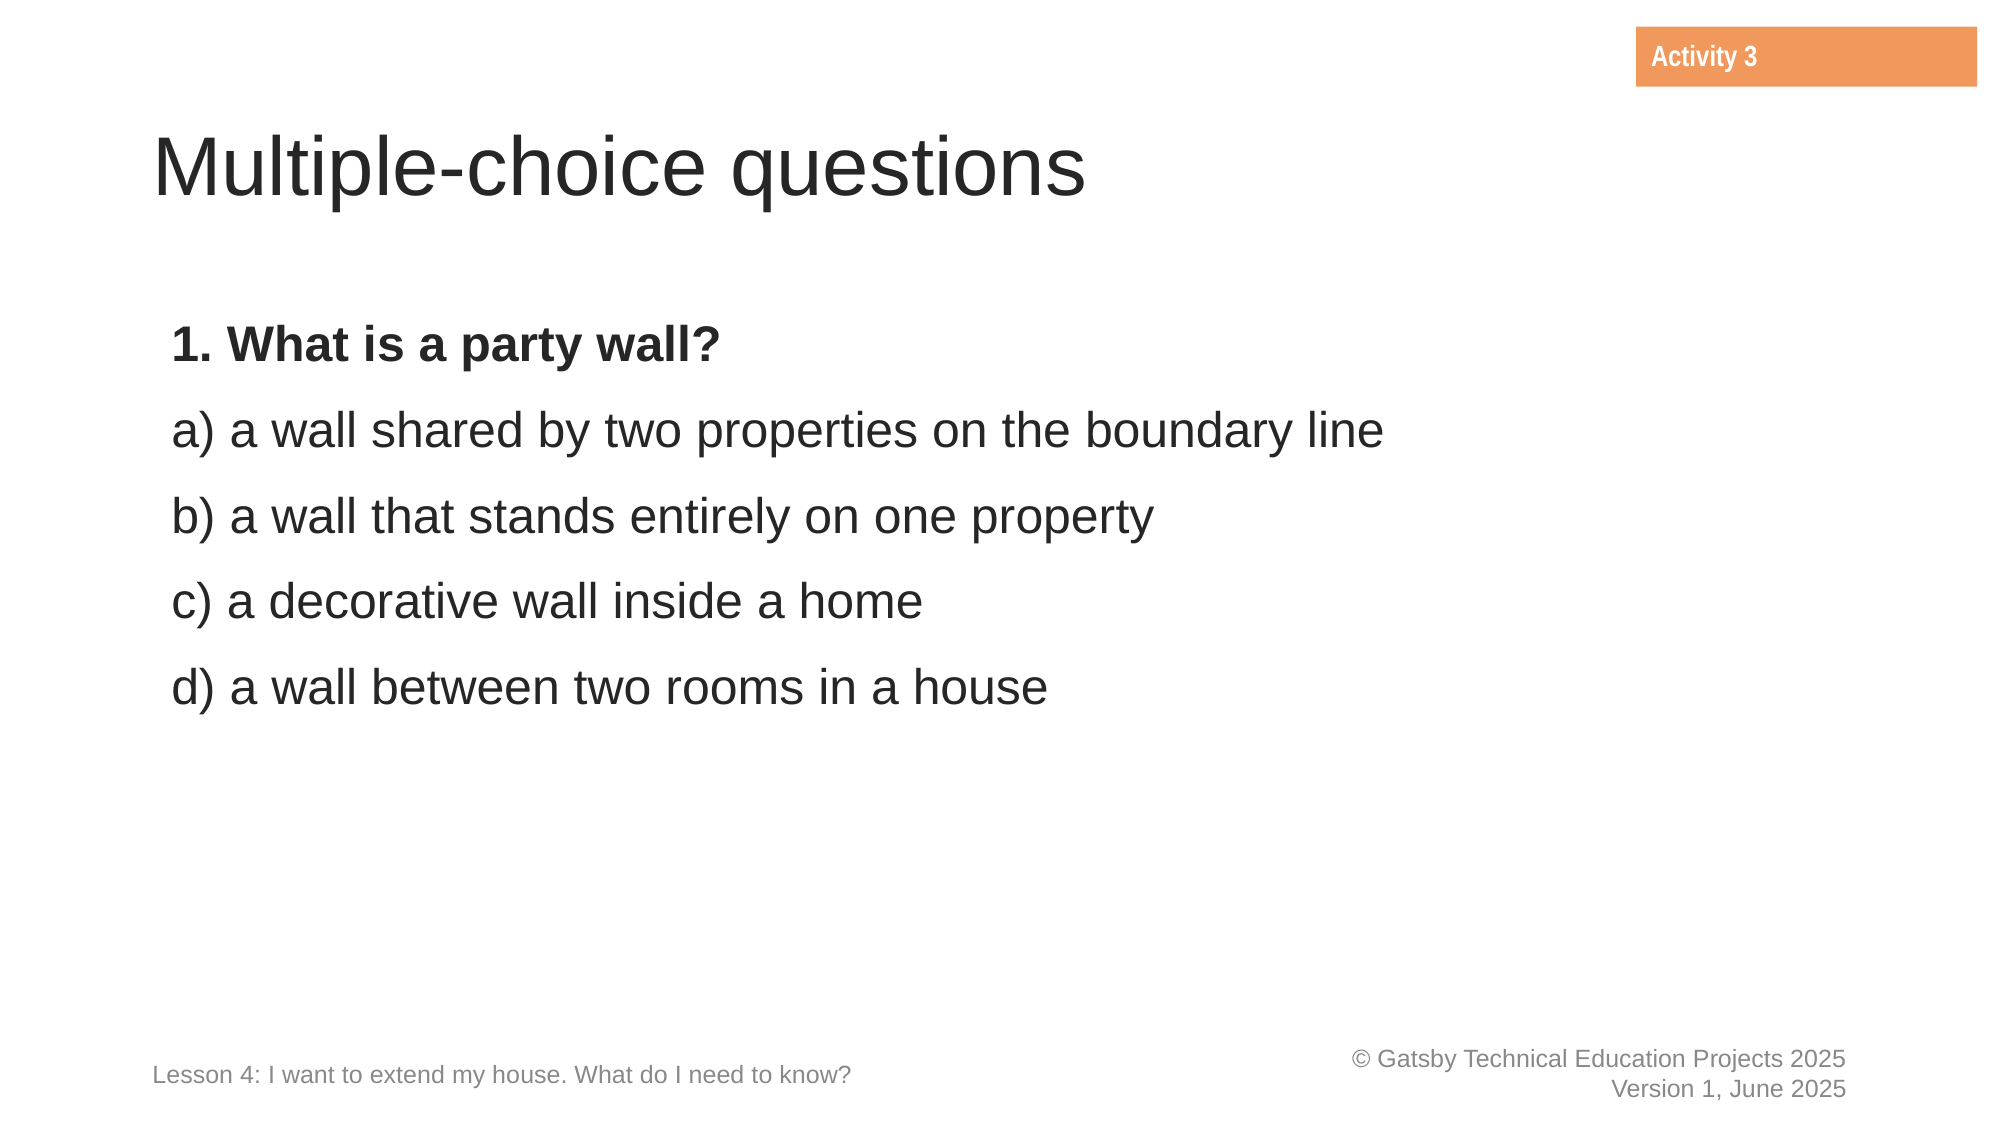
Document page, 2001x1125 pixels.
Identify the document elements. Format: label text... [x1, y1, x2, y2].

list Lesson 4: I want to extend my house. What do I need to know? [137, 1042, 905, 1103]
list 1. What is a party wall? a) a wall shared by two properties on the boundary line b) a wall that stands entirely on one property c) a decorative wall inside a home d) a wall between two rooms in a house [137, 299, 1599, 1014]
title Multiple-choice questions [137, 59, 1863, 278]
list Activity 3 [1636, 26, 1978, 87]
